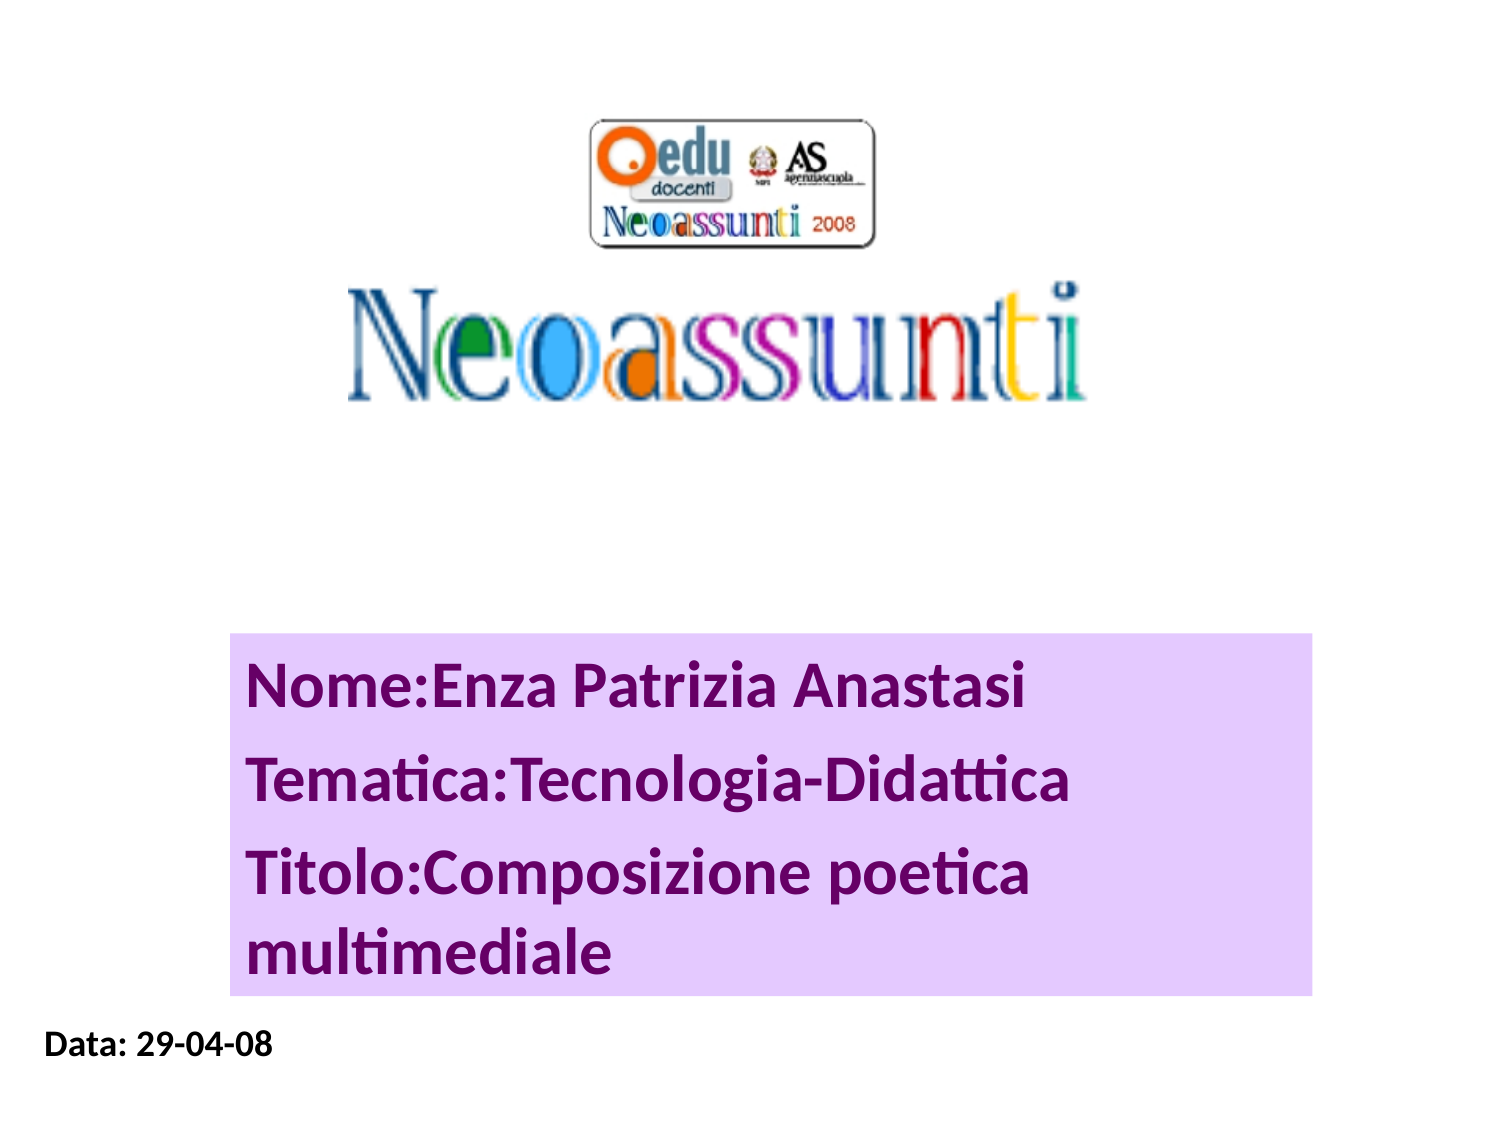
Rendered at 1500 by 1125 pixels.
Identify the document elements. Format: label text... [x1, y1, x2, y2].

picture [584, 113, 881, 252]
subtitle Nome:Enza Patrizia Anastasi Tematica:Tecnologia-Didattica Titolo:Composizione poetica multimediale [230, 633, 1313, 997]
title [348, 266, 1100, 422]
text_box Data: 29-04-08 [29, 1011, 561, 1072]
